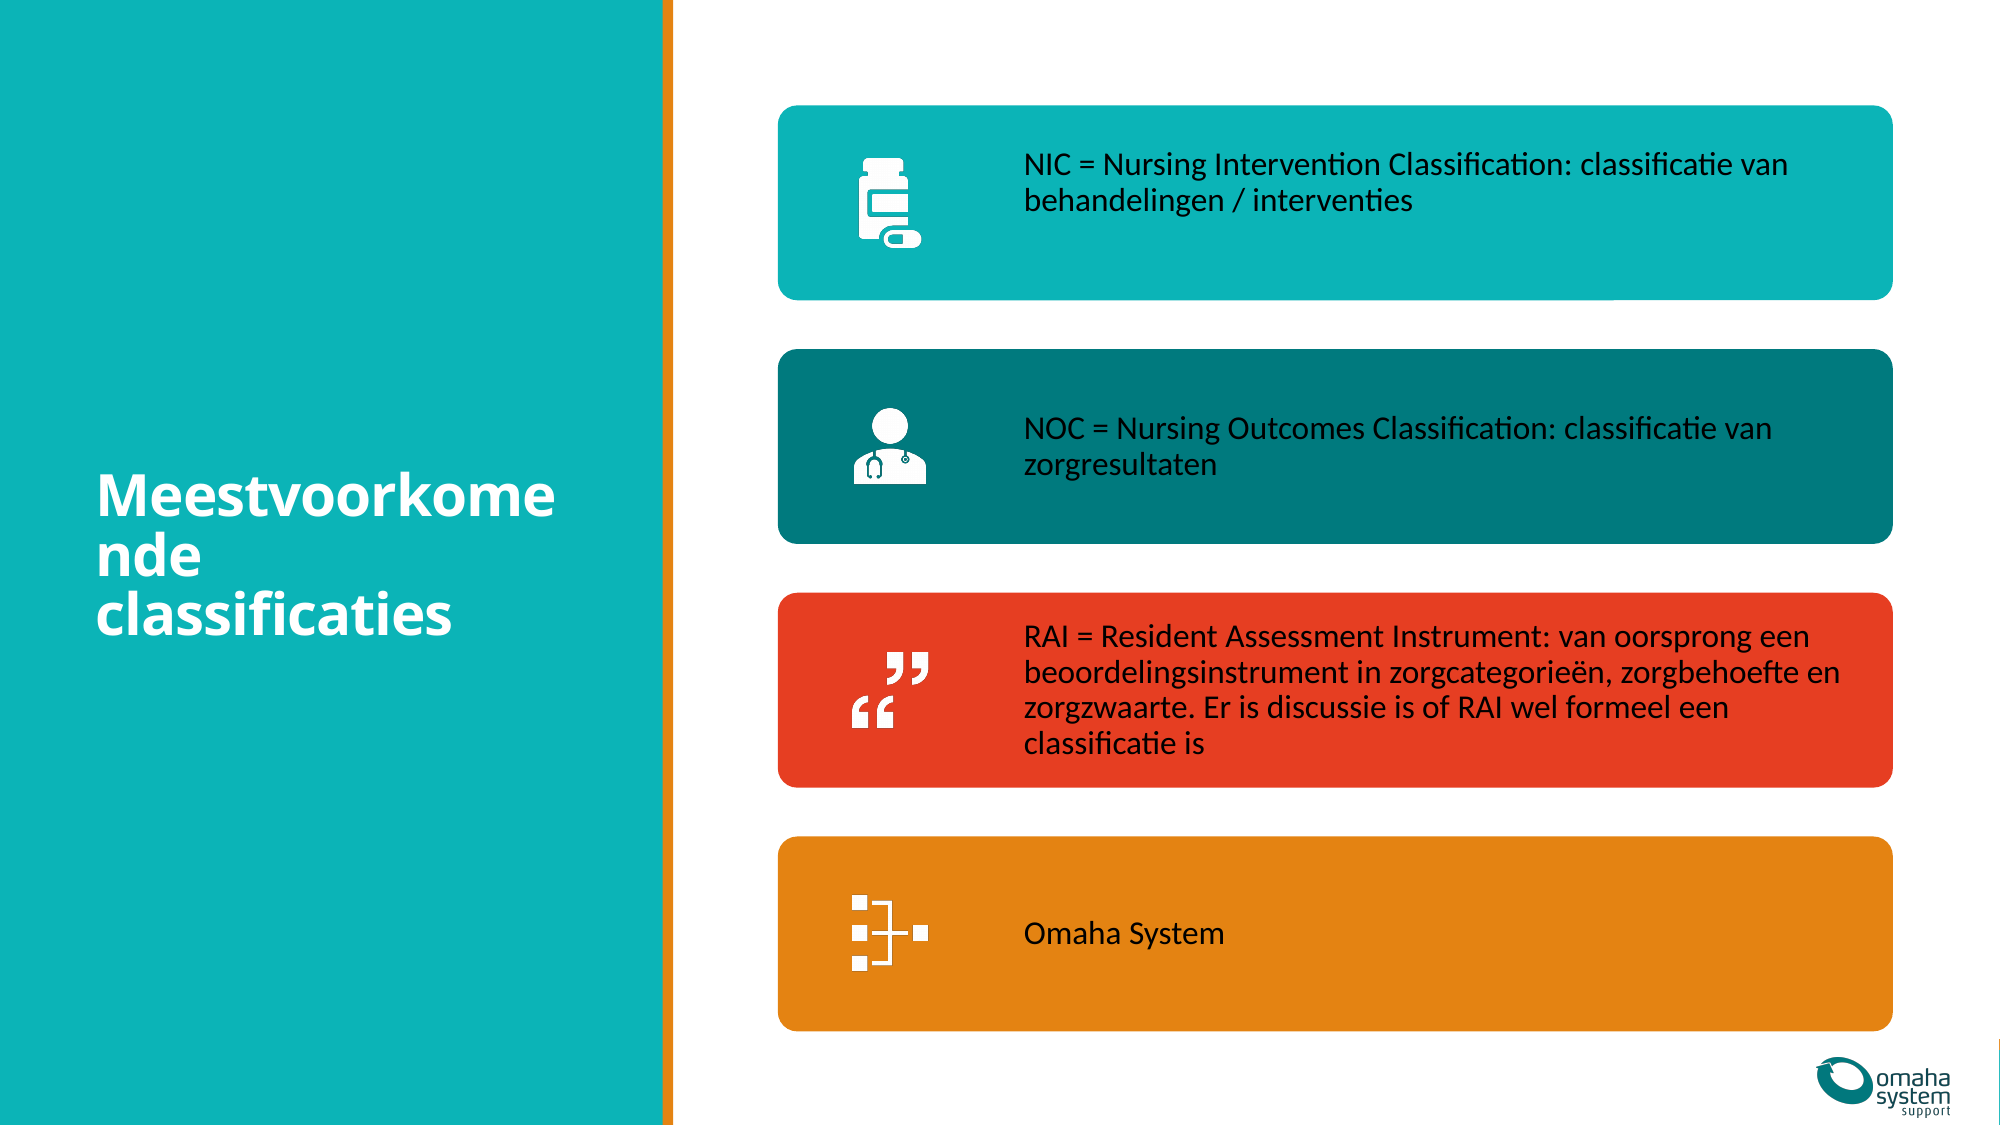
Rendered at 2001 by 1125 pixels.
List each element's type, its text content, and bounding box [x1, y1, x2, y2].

title Meestvoorkomende classificaties [80, 84, 587, 1032]
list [777, 104, 1894, 1033]
text_box [661, 0, 674, 1125]
text_box [0, 0, 661, 1125]
picture [1815, 1057, 1951, 1119]
text_box [674, 0, 2000, 1125]
